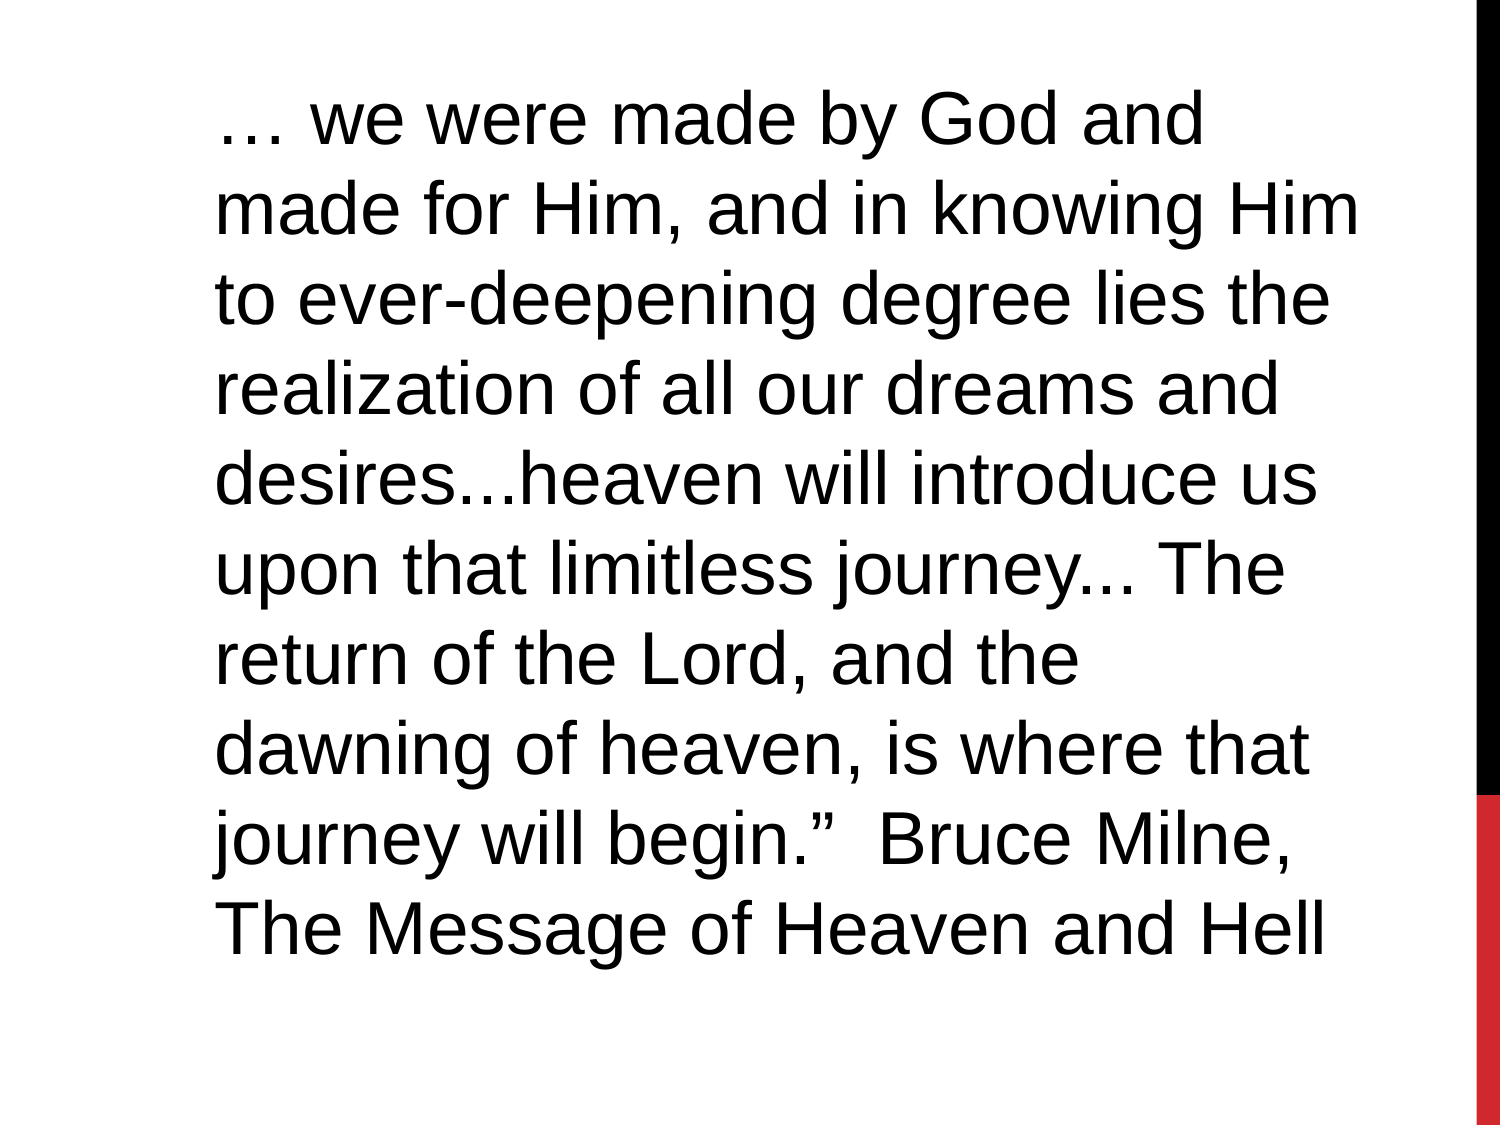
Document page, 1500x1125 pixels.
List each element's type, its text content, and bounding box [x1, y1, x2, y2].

text_box … we were made by God and made for Him, and in knowing Him to ever-deepening degree lies the realization of all our dreams and desires...heaven will introduce us upon that limitless journey... The return of the Lord, and the dawning of heaven, is where that journey will begin.” Bruce Milne, The Message of Heaven and Hell [199, 62, 1388, 978]
